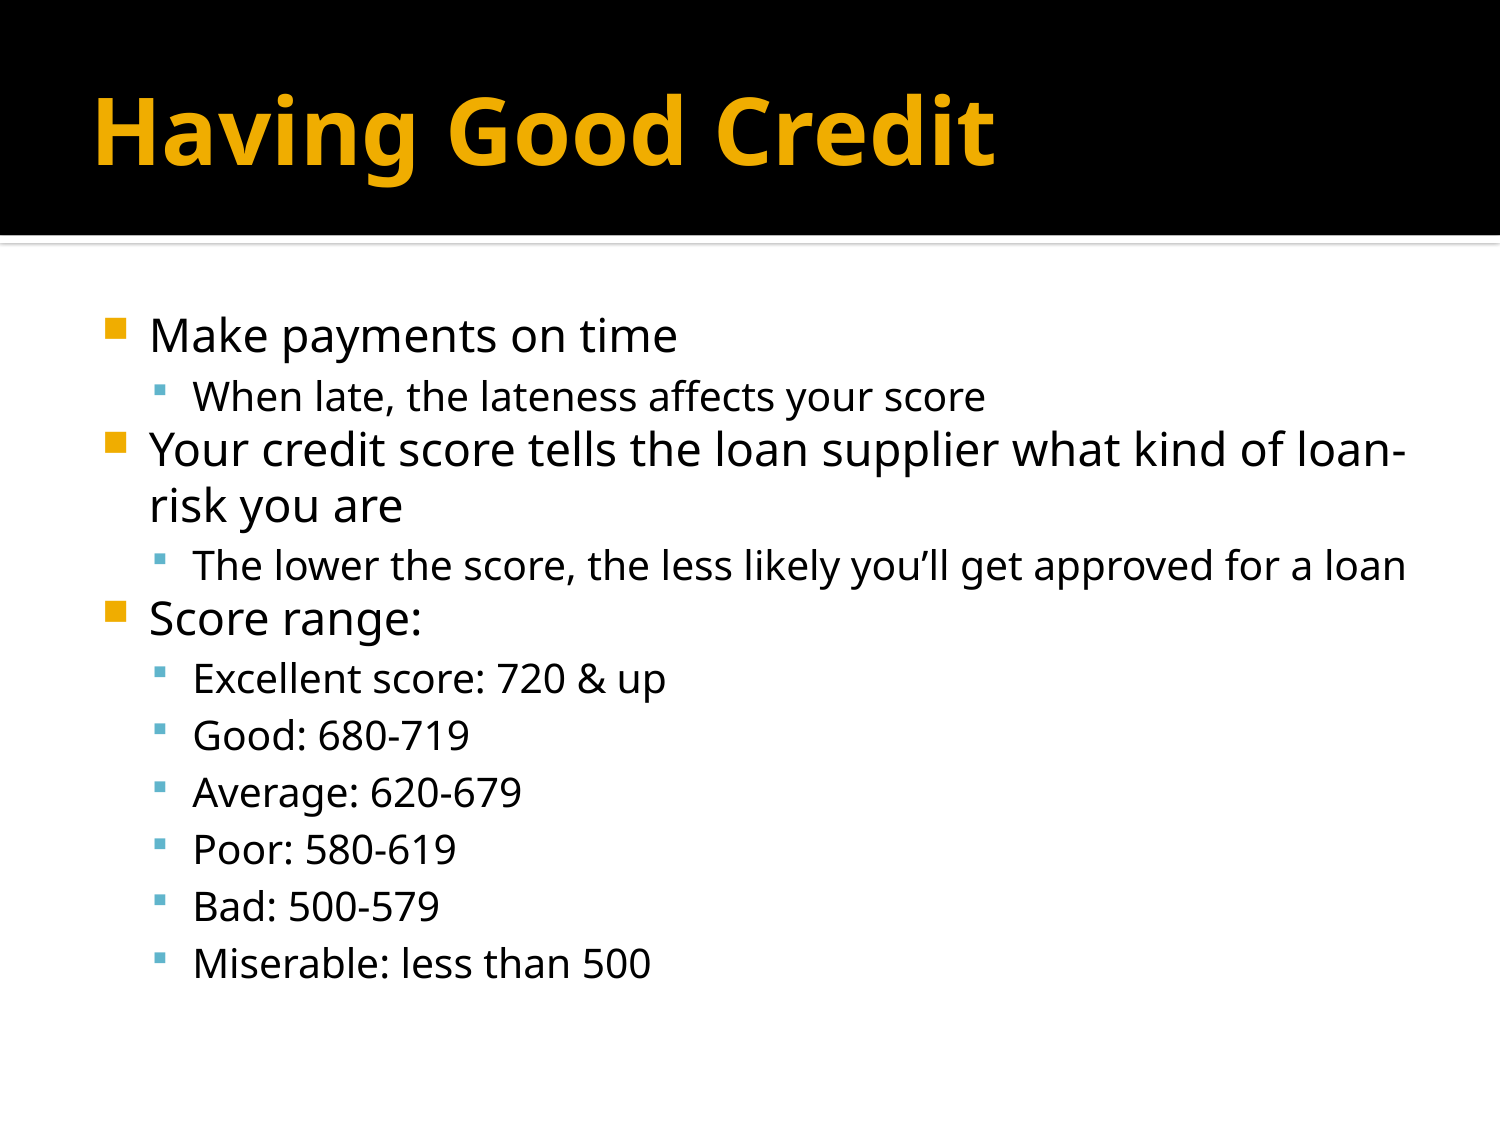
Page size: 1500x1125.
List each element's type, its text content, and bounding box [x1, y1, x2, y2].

list Make payments on time When late, the lateness affects your score Your credit score tells the loan supplier what kind of loan-risk you are The lower the score, the less likely you’ll get approved for a loan Score range: Excellent score: 720 & up Good: 680-719 Average: 620-679 Poor: 580-619 Bad: 500-579 Miserable: less than 500 [75, 291, 1425, 1050]
title Having Good Credit [75, 25, 1425, 231]
